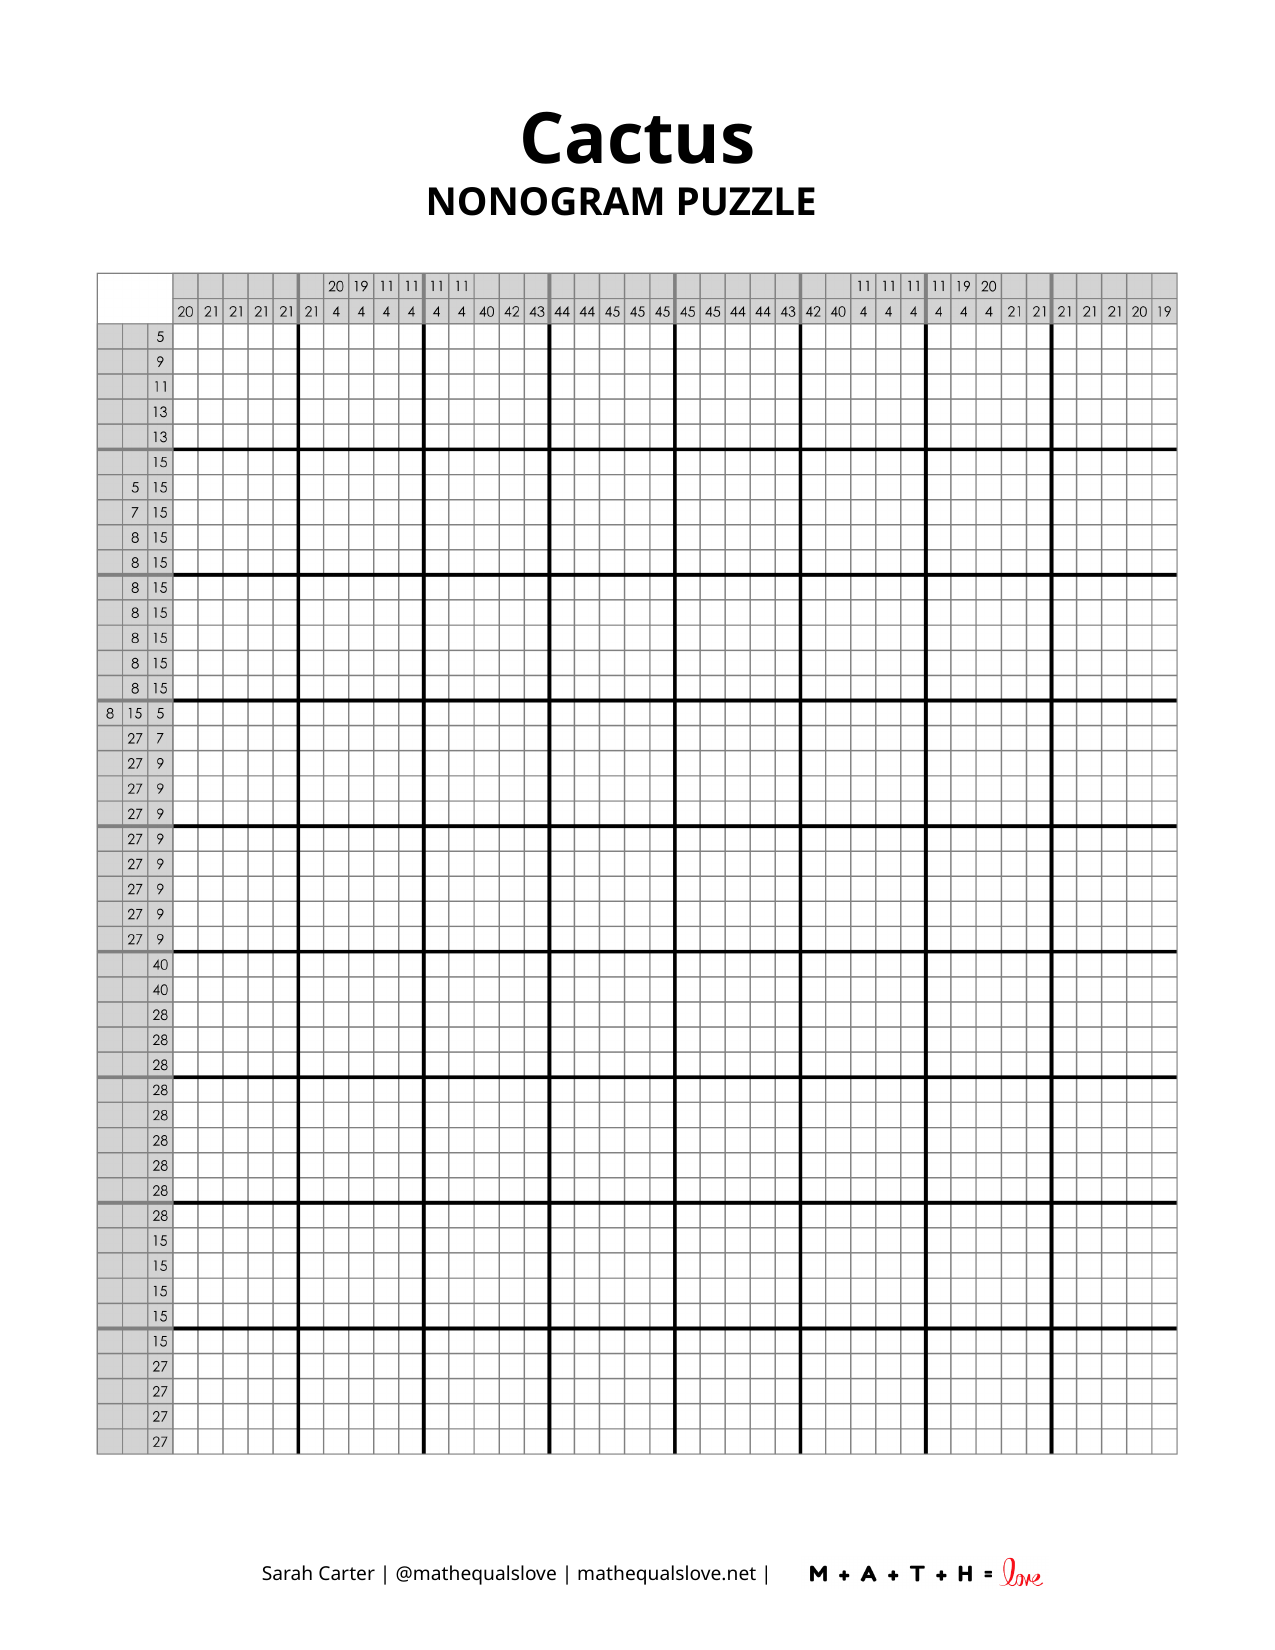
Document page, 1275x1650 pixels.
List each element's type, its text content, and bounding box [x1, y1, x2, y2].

picture [96, 272, 1179, 1455]
text_box Sarah Carter | @mathequalslove | mathequalslove.net | [247, 1553, 1082, 1592]
picture [800, 1555, 1049, 1590]
text_box NONOGRAM PUZZLE [374, 168, 868, 230]
text_box Cactus [220, 92, 1055, 178]
